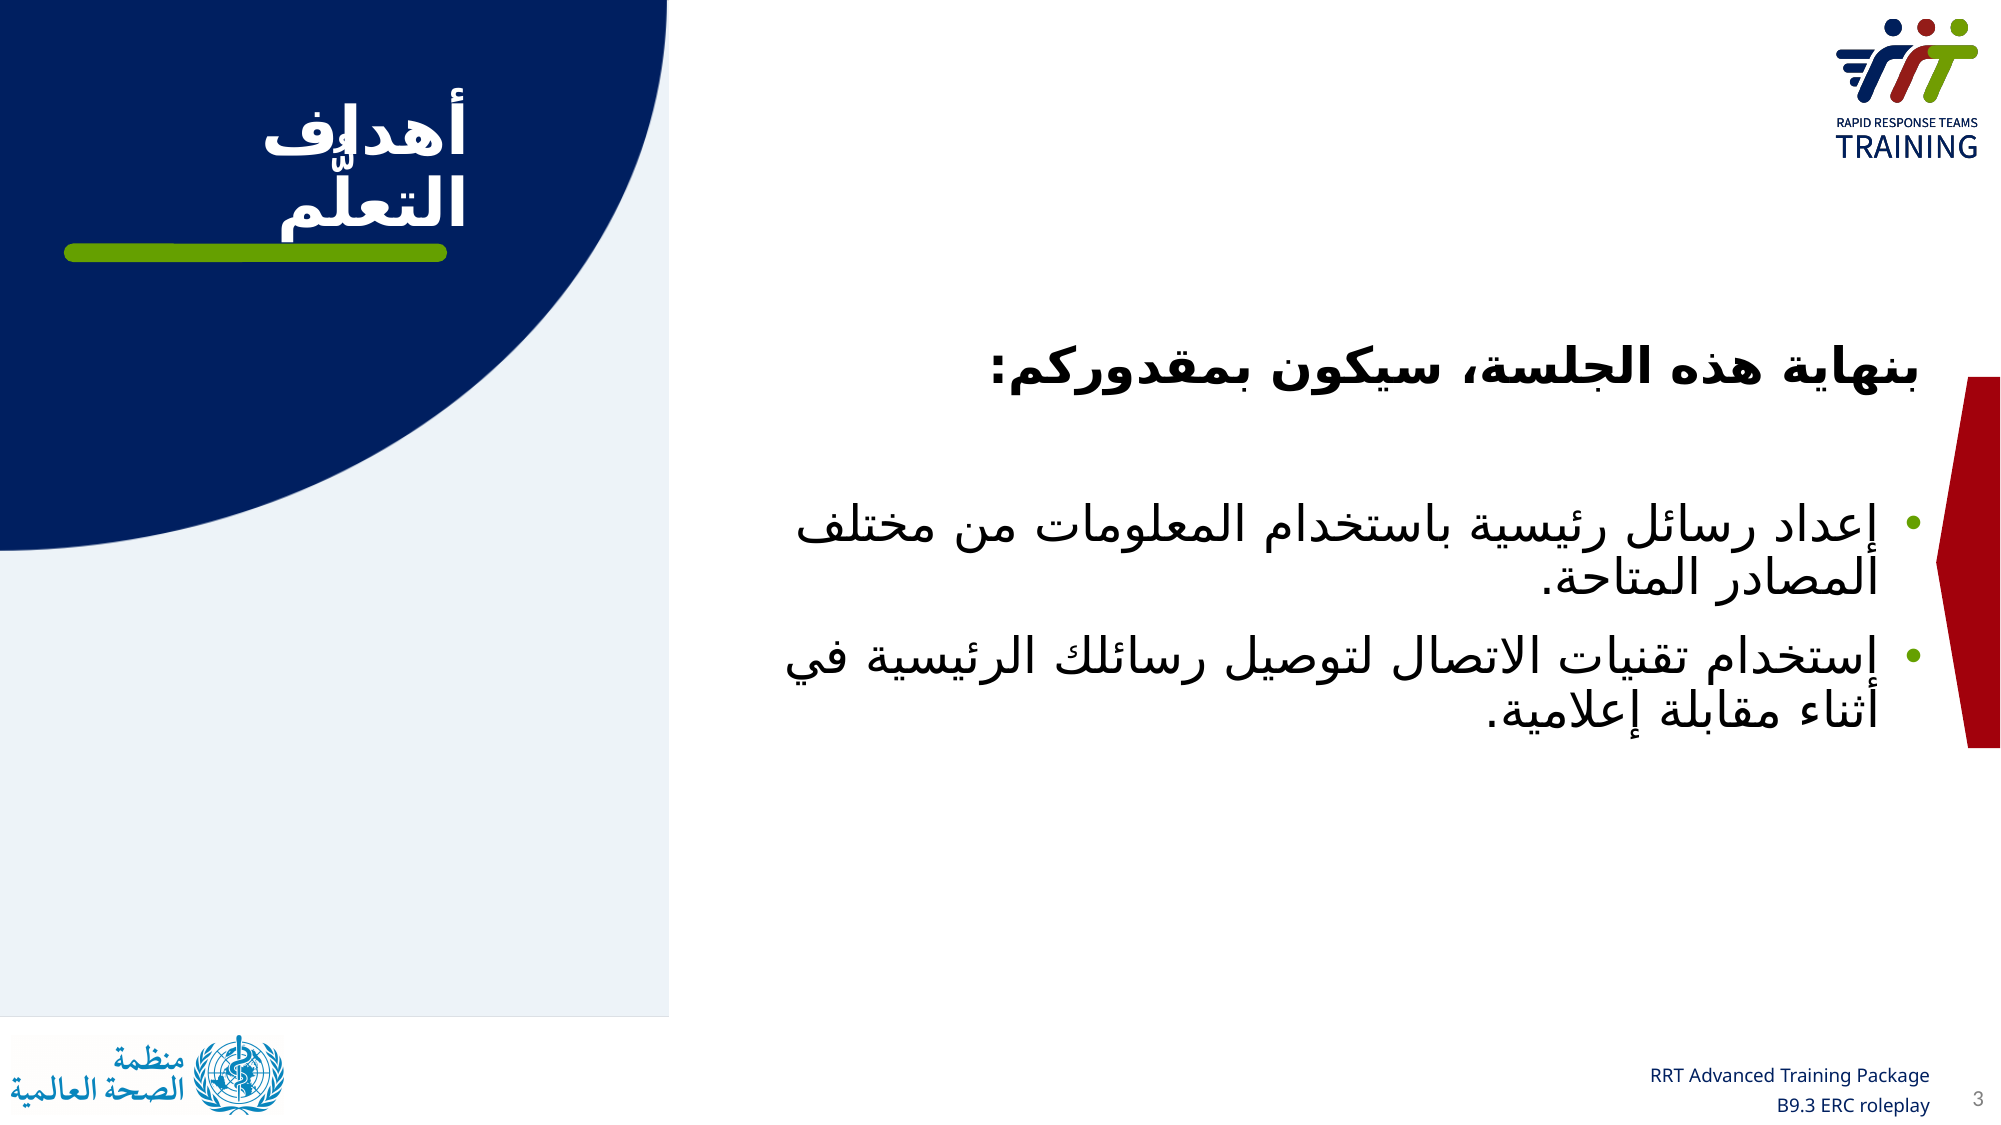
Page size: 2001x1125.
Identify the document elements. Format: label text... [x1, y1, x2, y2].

picture [0, 0, 669, 1018]
list بنهاية هذه الجلسة، سيكون بمقدوركم: إعداد رسائل رئيسية باستخدام المعلومات من مختلف المصادر المتاحة. استخدام تقنيات الاتصال لتوصيل رسائلك الرئيسية في أثناء مقابلة إعلامية. [694, 137, 1931, 941]
picture [1835, 19, 1978, 167]
picture [11, 1035, 284, 1115]
text_box أهداف التعلُّم [57, 103, 470, 242]
picture [241, 1050, 247, 1059]
